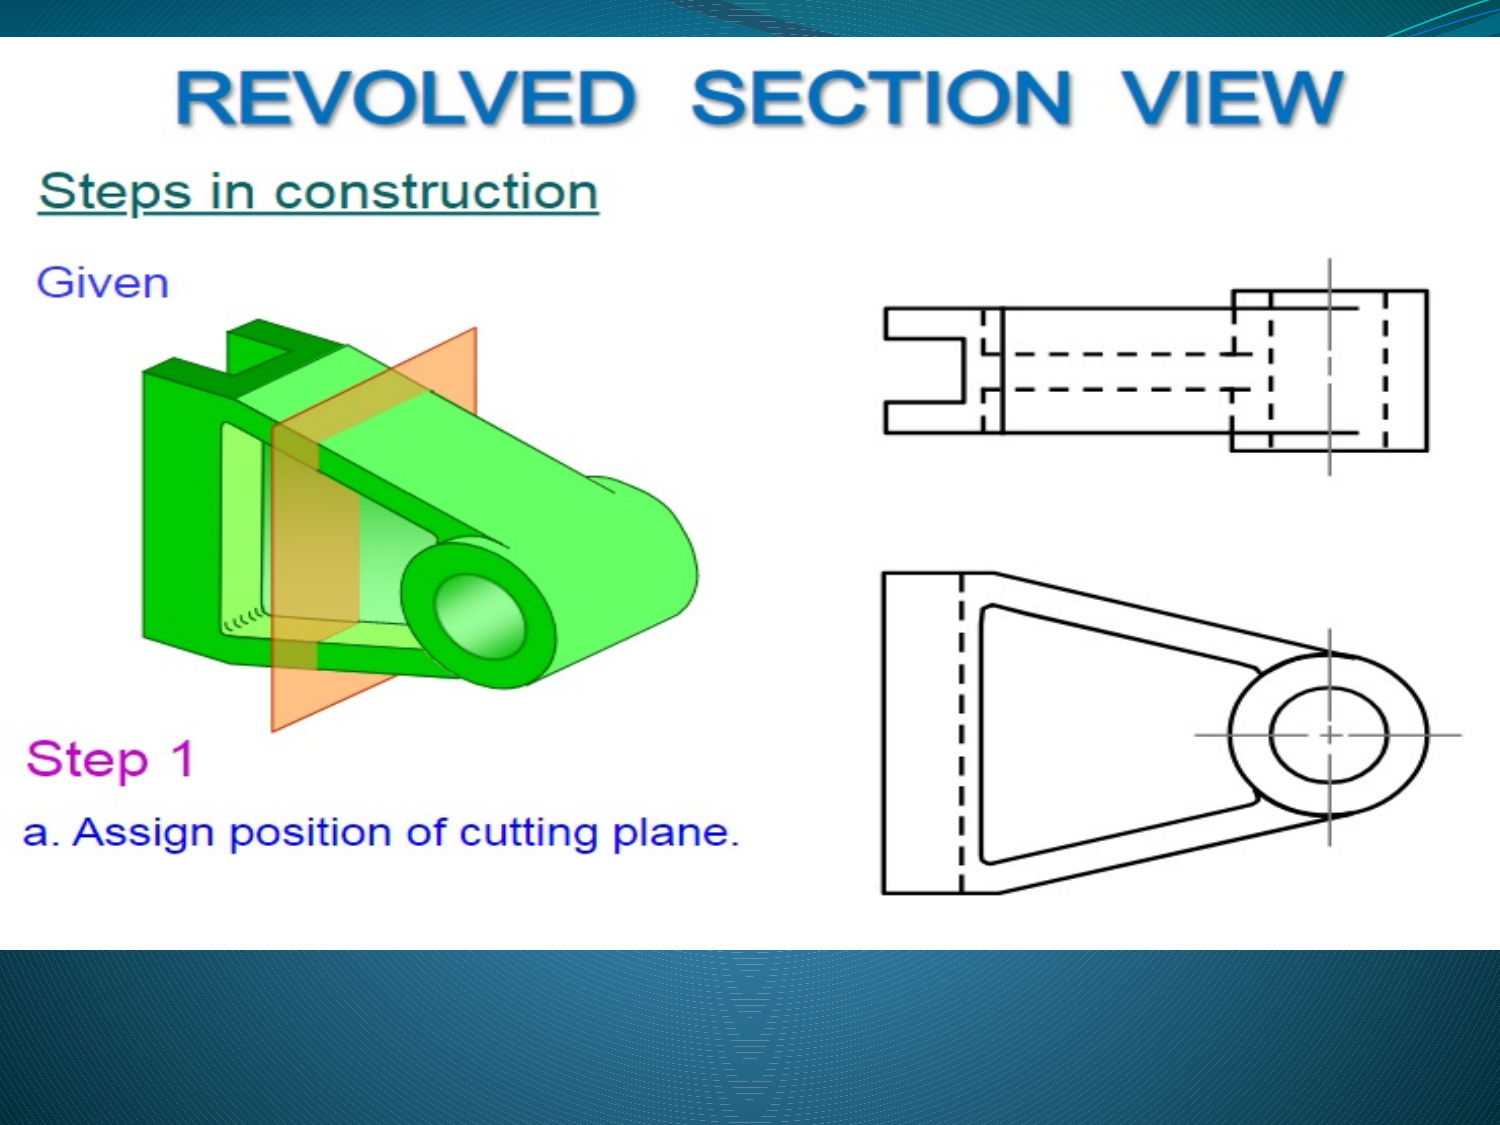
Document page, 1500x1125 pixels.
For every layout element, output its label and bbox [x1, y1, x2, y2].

picture [0, 37, 1500, 951]
